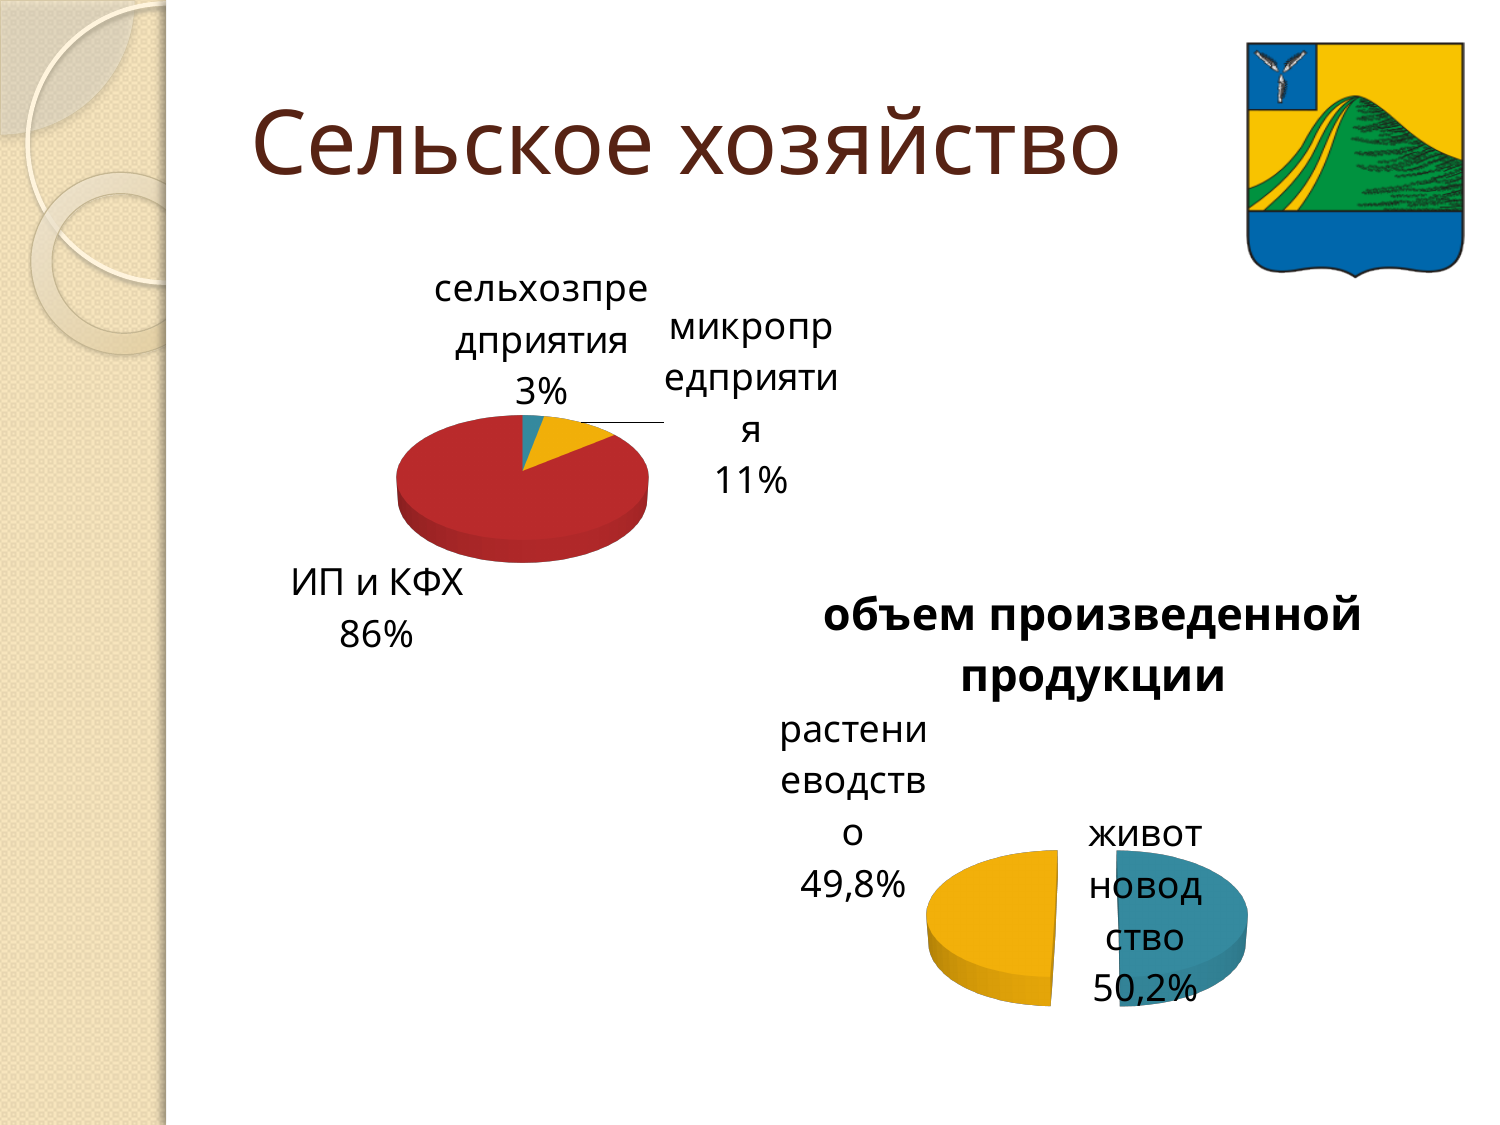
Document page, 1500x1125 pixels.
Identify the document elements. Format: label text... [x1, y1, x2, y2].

chart [206, 207, 1449, 1044]
picture [1245, 42, 1465, 280]
title Сельское хозяйство [235, 45, 1239, 233]
